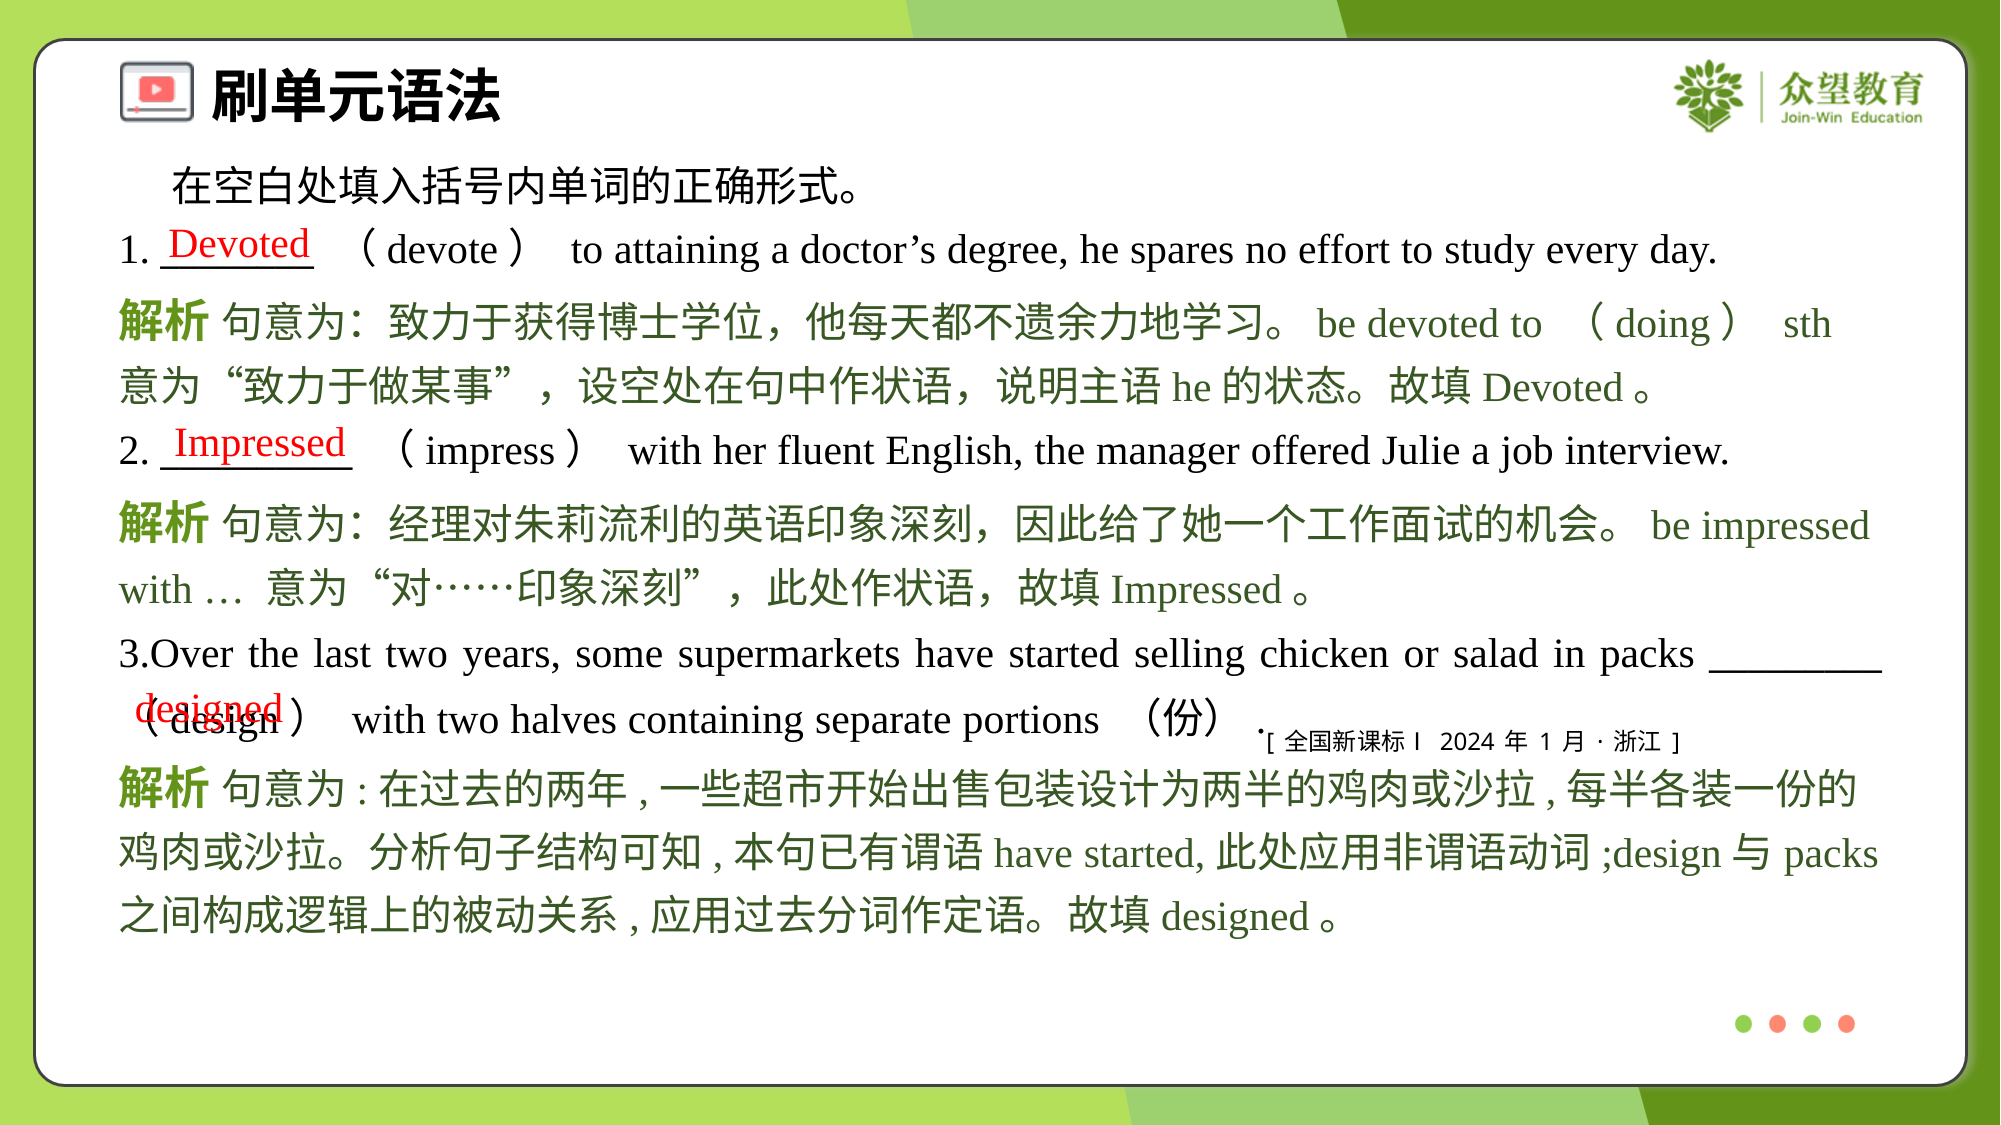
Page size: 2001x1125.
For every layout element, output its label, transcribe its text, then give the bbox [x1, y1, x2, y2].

picture [0, 0, 2000, 1125]
text_box Impressed [170, 402, 351, 460]
text_box 解析 句意为:在过去的两年,一些超市开始出售包装设计为两半的鸡肉或沙拉,每半各装一份的鸡肉或沙拉。分析句子结构可知,本句已有谓语have started,此处应用非谓语动词;design与packs之间构成逻辑上的被动关系,应用过去分词作定语。故填designed。 [118, 744, 1883, 934]
text_box 在空白处填入括号内单词的正确形式。 1. ________ （devote） to attaining a doctor’s degree, he spares no effort to study every day. [118, 146, 1883, 267]
text_box 解析 句意为：经理对朱莉流利的英语印象深刻，因此给了她一个工作面试的机会。be impressed with … 意为“对……印象深刻”，此处作状语，故填Impressed。 [118, 480, 1883, 607]
text_box designed [130, 667, 288, 726]
text_box 解析 句意为：致力于获得博士学位，他每天都不遗余力地学习。be devoted to （doing） sth意为“致力于做某事”，设空处在句中作状语，说明主语he的状态。故填Devoted。 [118, 278, 1883, 405]
text_box 3.Over the last two years, some supermarkets have started selling chicken or salad in packs _________ （design） with two halves containing separate portions （份）.[全国新课标Ⅰ2024年1月·浙江] [118, 613, 1883, 734]
text_box Devoted [163, 203, 315, 261]
text_box 2. __________ （impress） with her fluent English, the manager offered Julie a job interview. [118, 410, 1883, 468]
